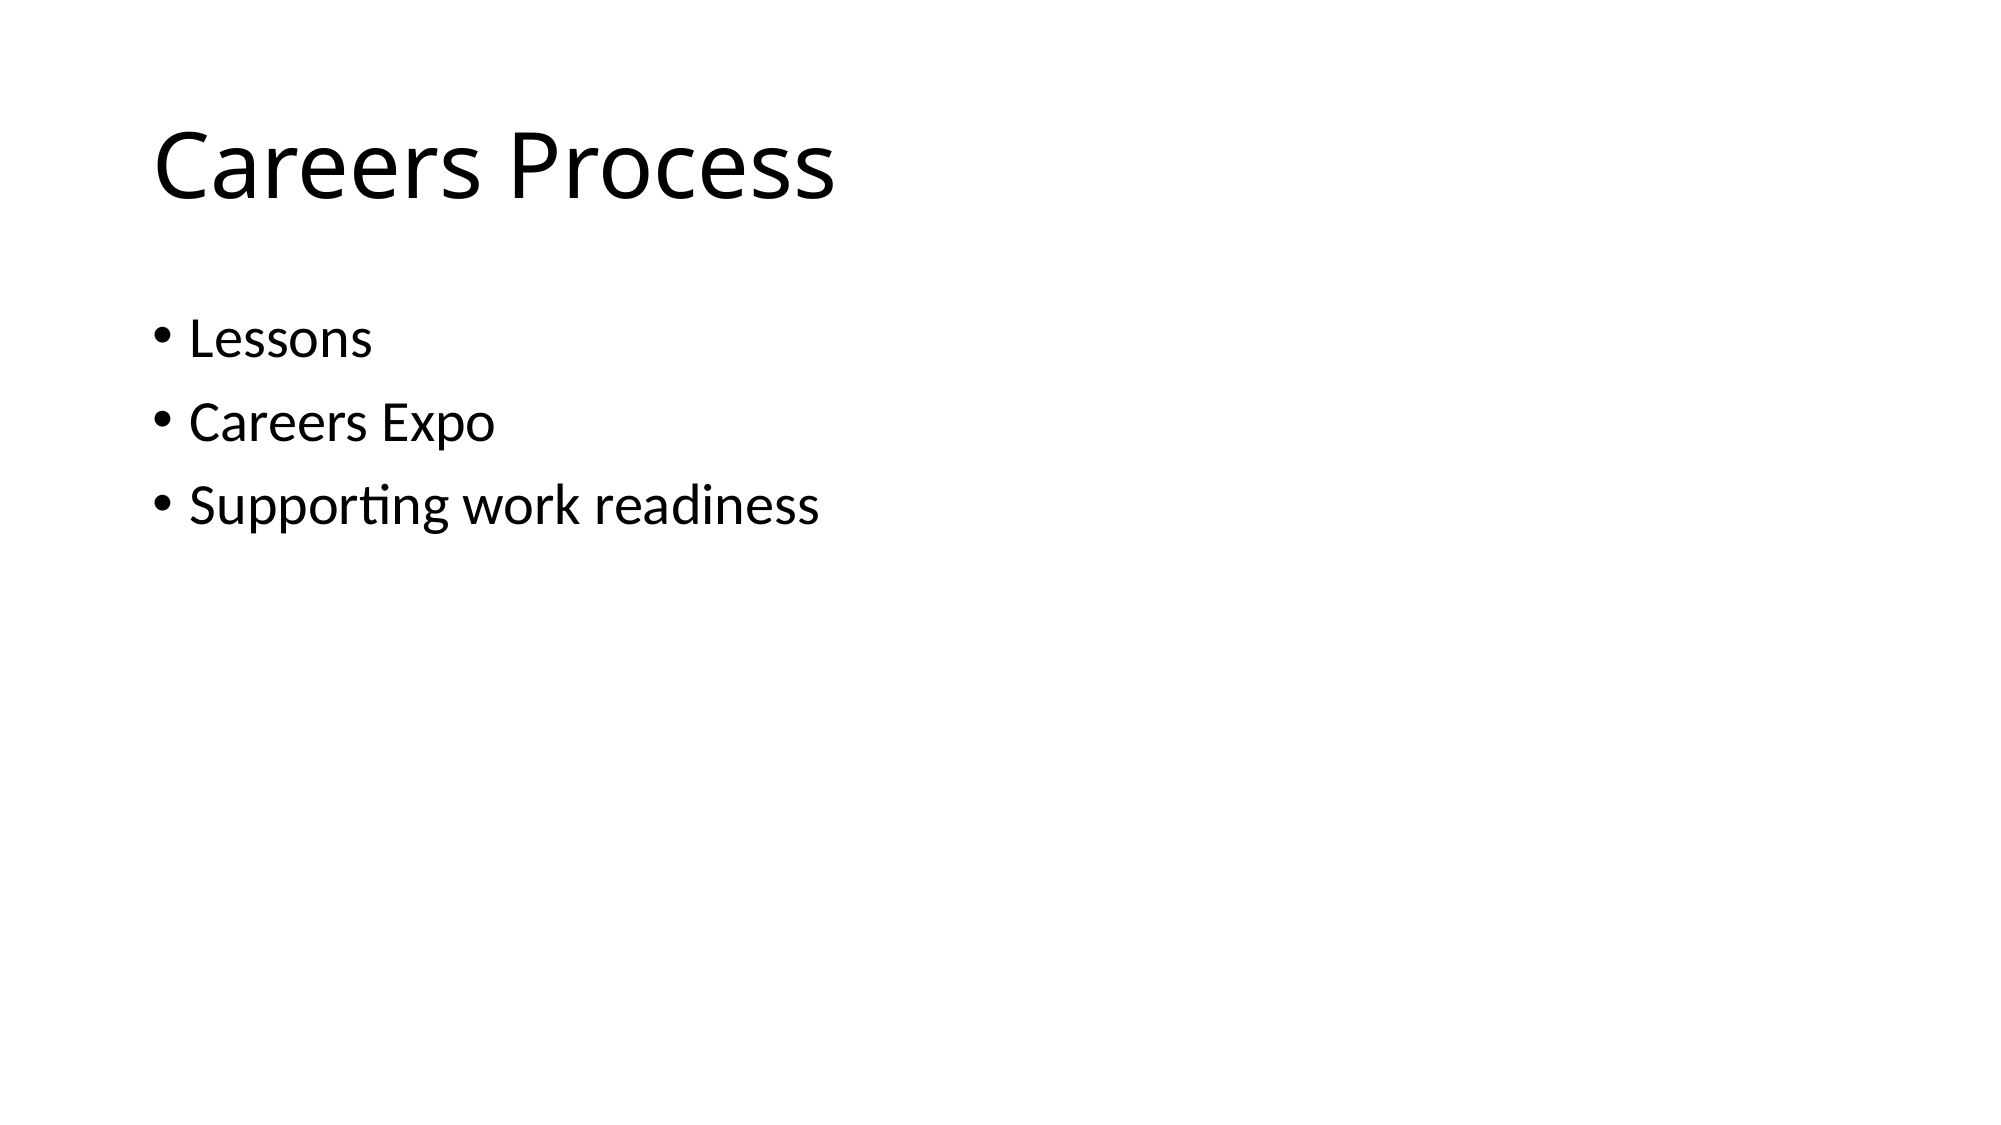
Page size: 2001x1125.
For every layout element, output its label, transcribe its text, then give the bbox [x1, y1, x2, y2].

list Lessons Careers Expo Supporting work readiness [137, 299, 1863, 1014]
title Careers Process [137, 59, 1863, 278]
